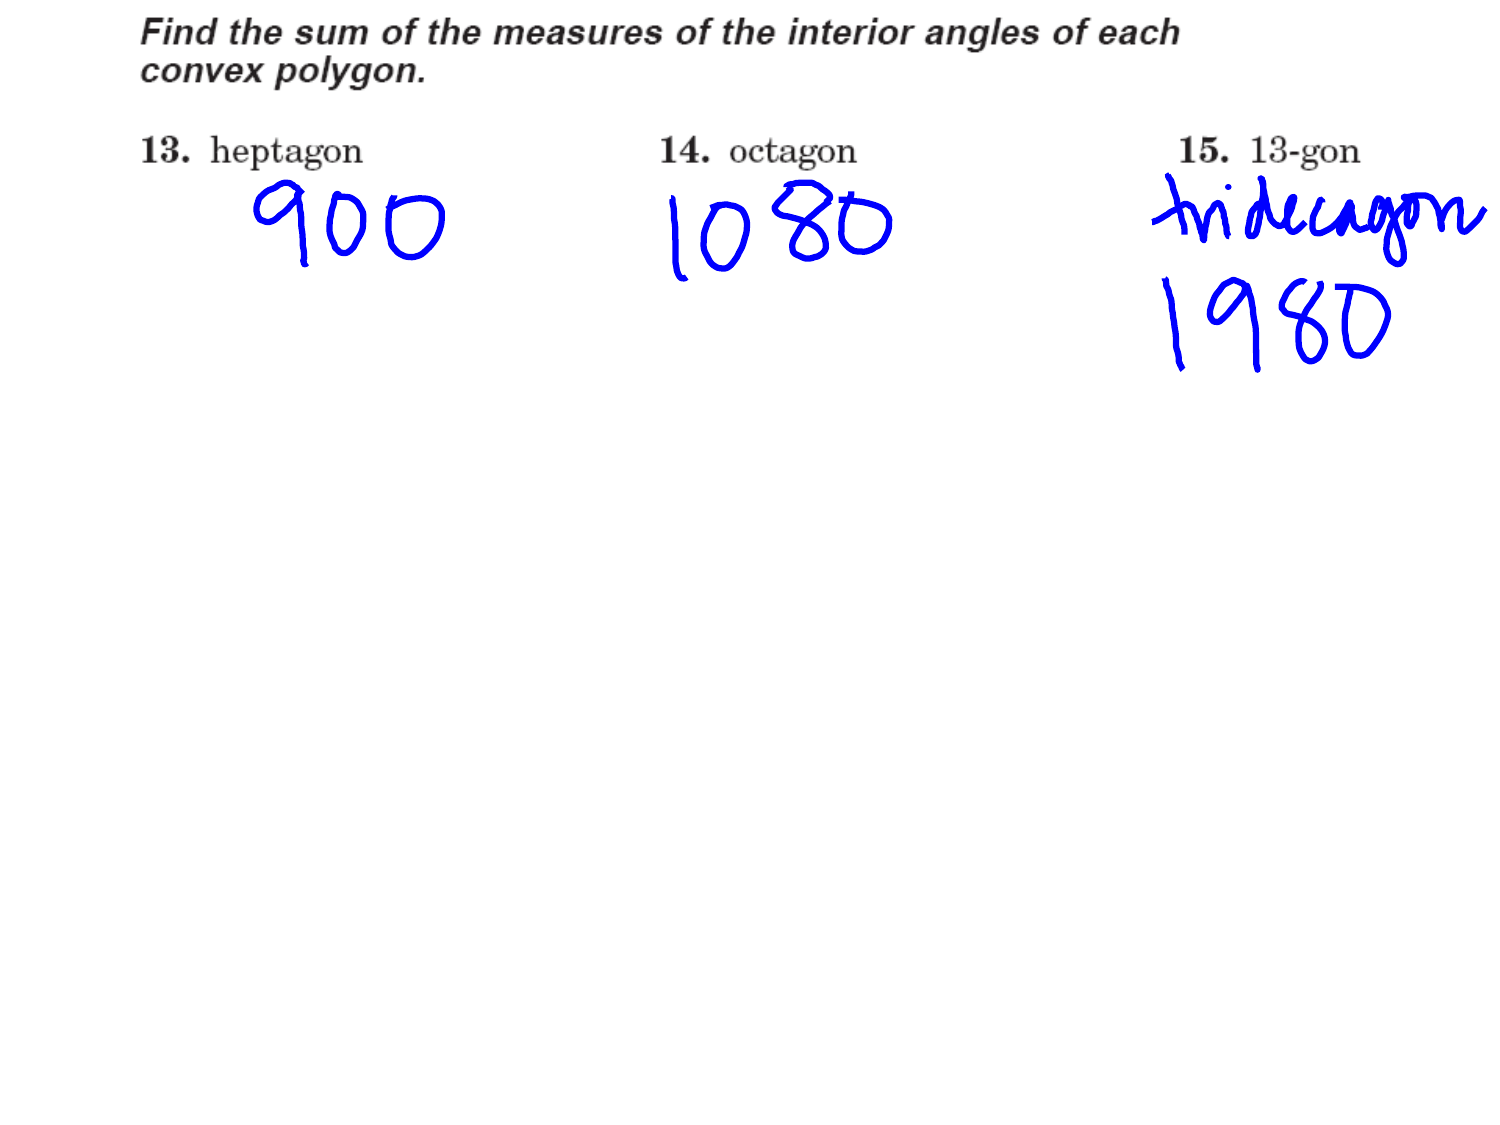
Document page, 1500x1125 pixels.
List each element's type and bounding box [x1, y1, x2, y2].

text_box [255, 204, 294, 223]
text_box [773, 204, 827, 260]
text_box [1369, 194, 1486, 265]
text_box [298, 204, 308, 265]
text_box [671, 204, 688, 280]
text_box [1334, 286, 1389, 357]
text_box [1247, 204, 1306, 237]
text_box [702, 204, 748, 270]
text_box [1209, 279, 1259, 371]
text_box [386, 204, 443, 258]
text_box [1311, 204, 1370, 235]
text_box [1164, 278, 1184, 371]
text_box [1280, 280, 1326, 363]
text_box [328, 204, 364, 254]
text_box [1152, 204, 1230, 241]
picture [116, 0, 1384, 196]
text_box [840, 204, 890, 253]
